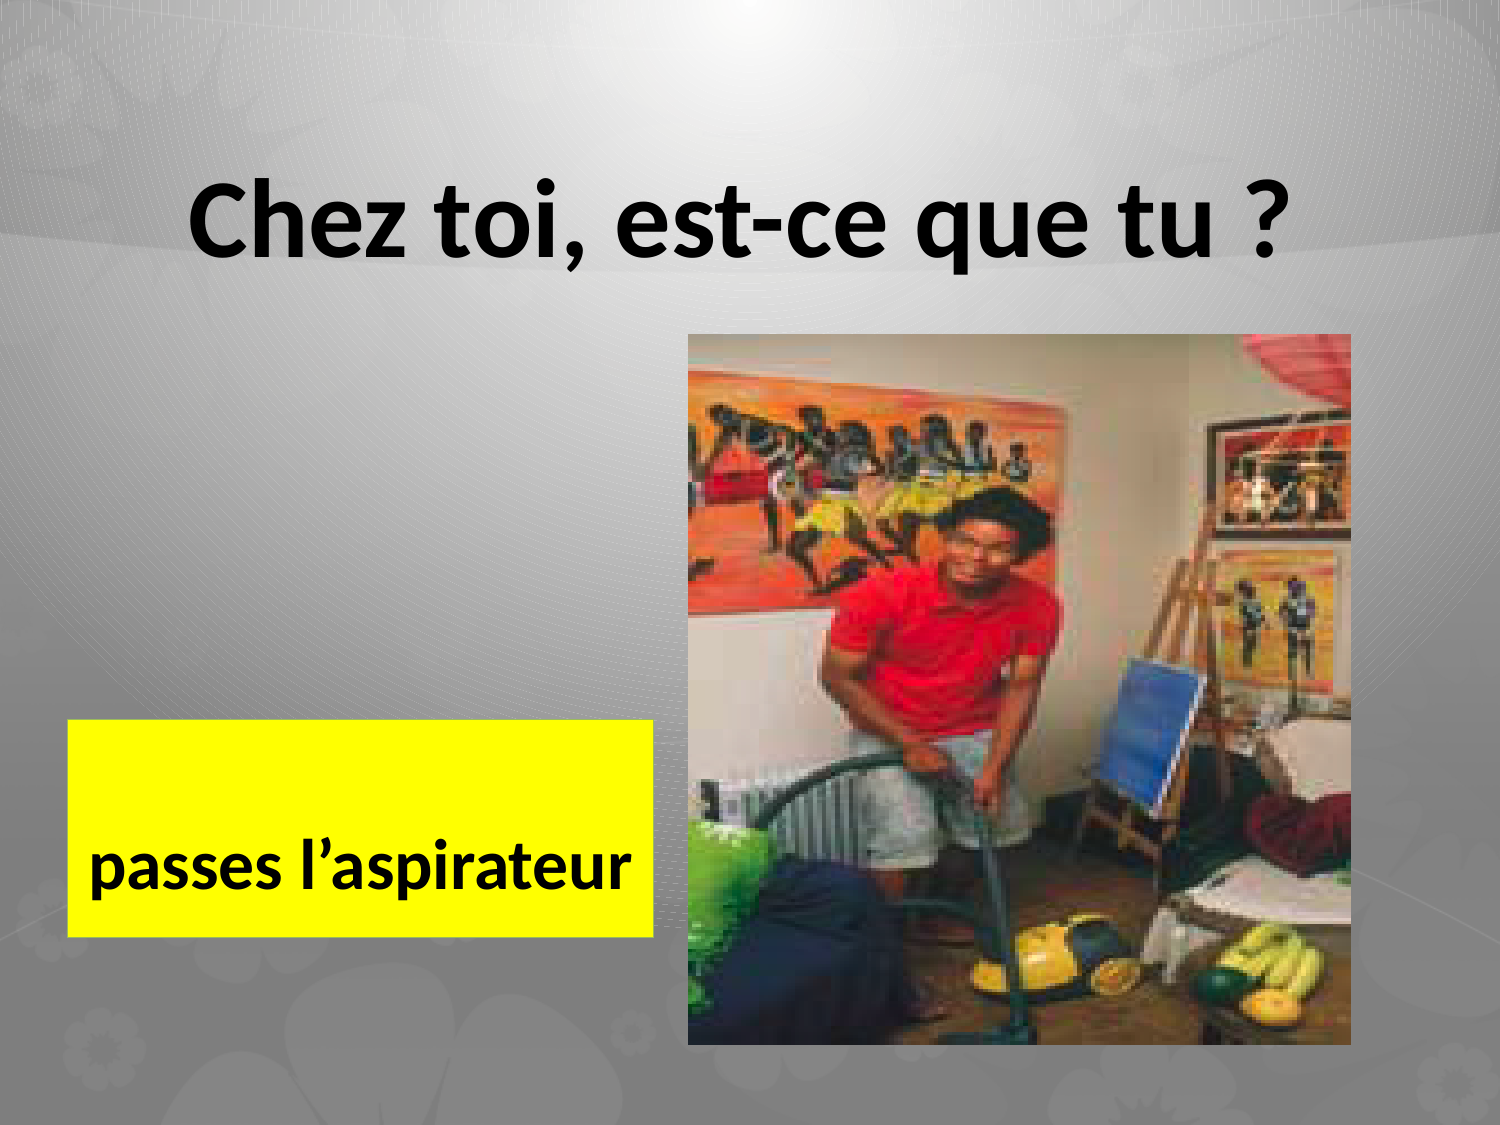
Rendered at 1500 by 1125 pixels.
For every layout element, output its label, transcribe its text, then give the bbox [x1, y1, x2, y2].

subtitle passes l’aspirateur [67, 719, 654, 938]
picture [0, 0, 1500, 1125]
title Chez toi, est-ce que tu ? [132, 88, 1377, 291]
